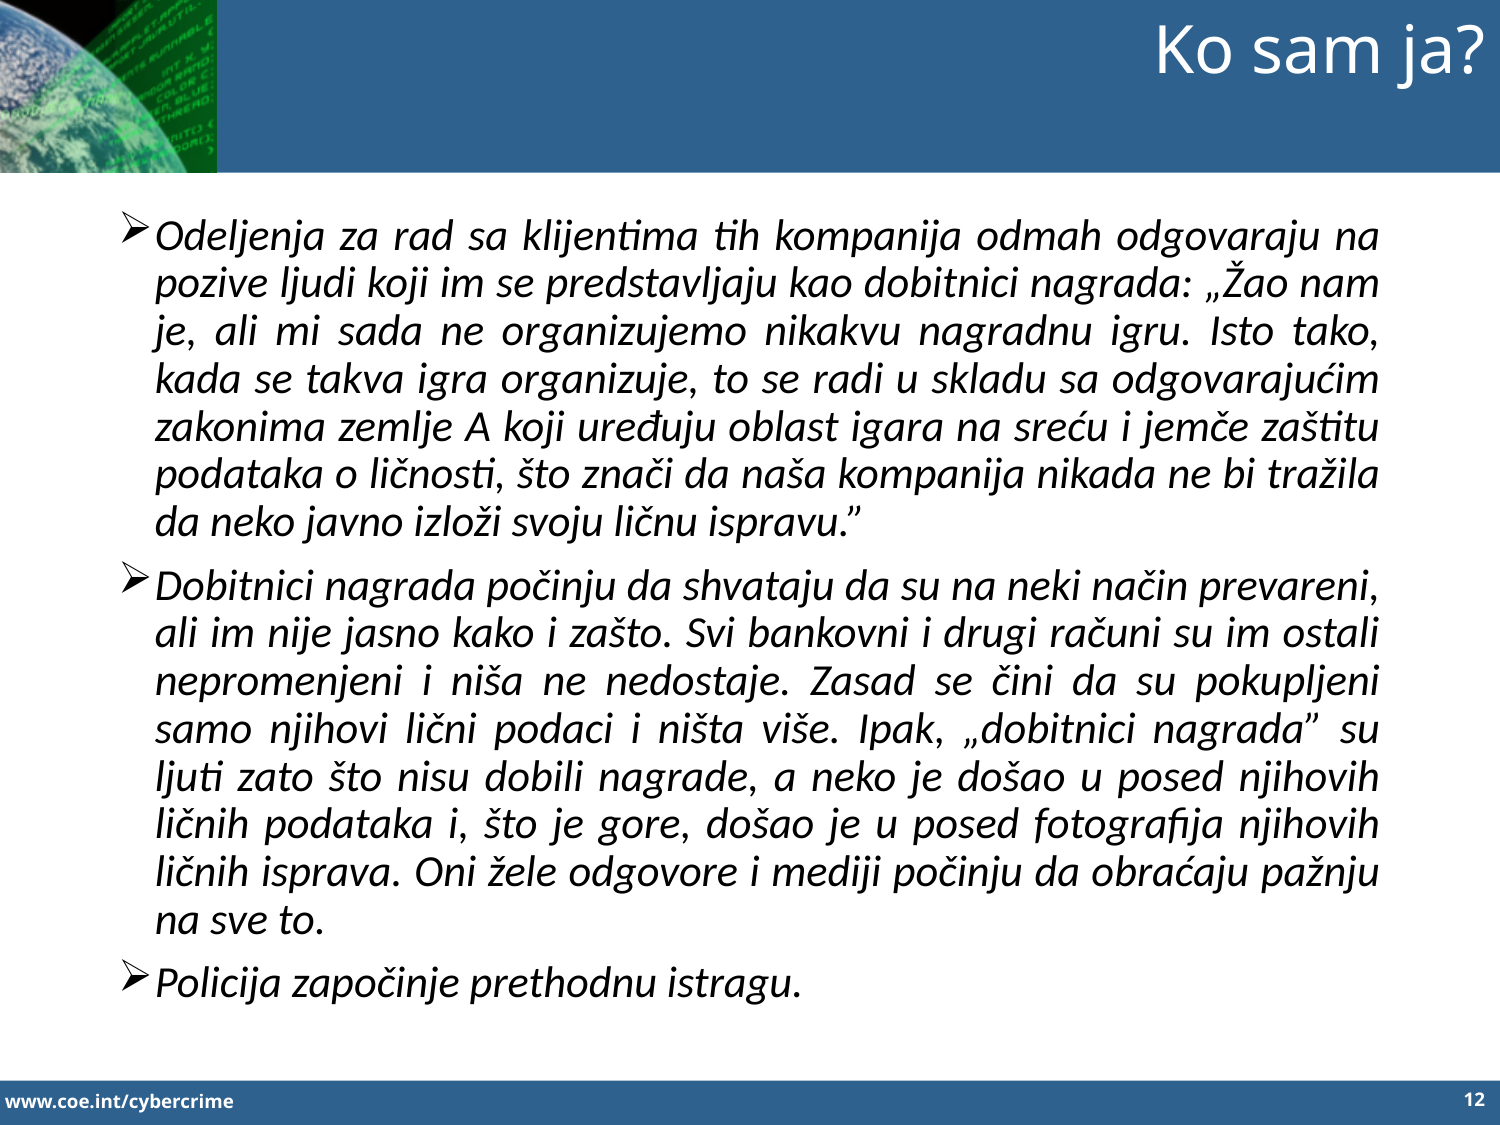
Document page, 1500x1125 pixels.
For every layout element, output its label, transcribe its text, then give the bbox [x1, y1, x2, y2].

text_box Ko sam ja? [373, 10, 1500, 163]
picture [0, 1, 217, 173]
slide_number 12 [1162, 1080, 1500, 1125]
list Odeljenja za rad sa klijentima tih kompanija odmah odgovaraju na pozive ljudi koji im se predstavljaju kao dobitnici nagrada: „Žao nam je, ali mi sada ne organizujemo nikakvu nagradnu igru. Isto tako, kada se takva igra organizuje, to se radi u skladu sa odgovarajućim zakonima zemlje A koji uređuju oblast igara na sreću i jemče zaštitu podataka o ličnosti, što znači da naša kompanija nikada ne bi tražila da neko javno izloži svoju ličnu ispravu.” Dobitnici nagrada počinju da shvataju da su na neki način prevareni, ali im nije jasno kako i zašto. Svi bankovni i drugi računi su im ostali nepromenjeni i niša ne nedostaje. Zasad se čini da su pokupljeni samo njihovi lični podaci i ništa više. Ipak, „dobitnici nagrada” su ljuti zato što nisu dobili nagrade, a neko je došao u posed njihovih ličnih podataka i, što je gore, došao je u posed fotografija njihovih ličnih isprava. Oni žele odgovore i mediji počinju da obraćaju pažnju na sve to. Policija započinje prethodnu istragu. [103, 204, 1397, 1050]
